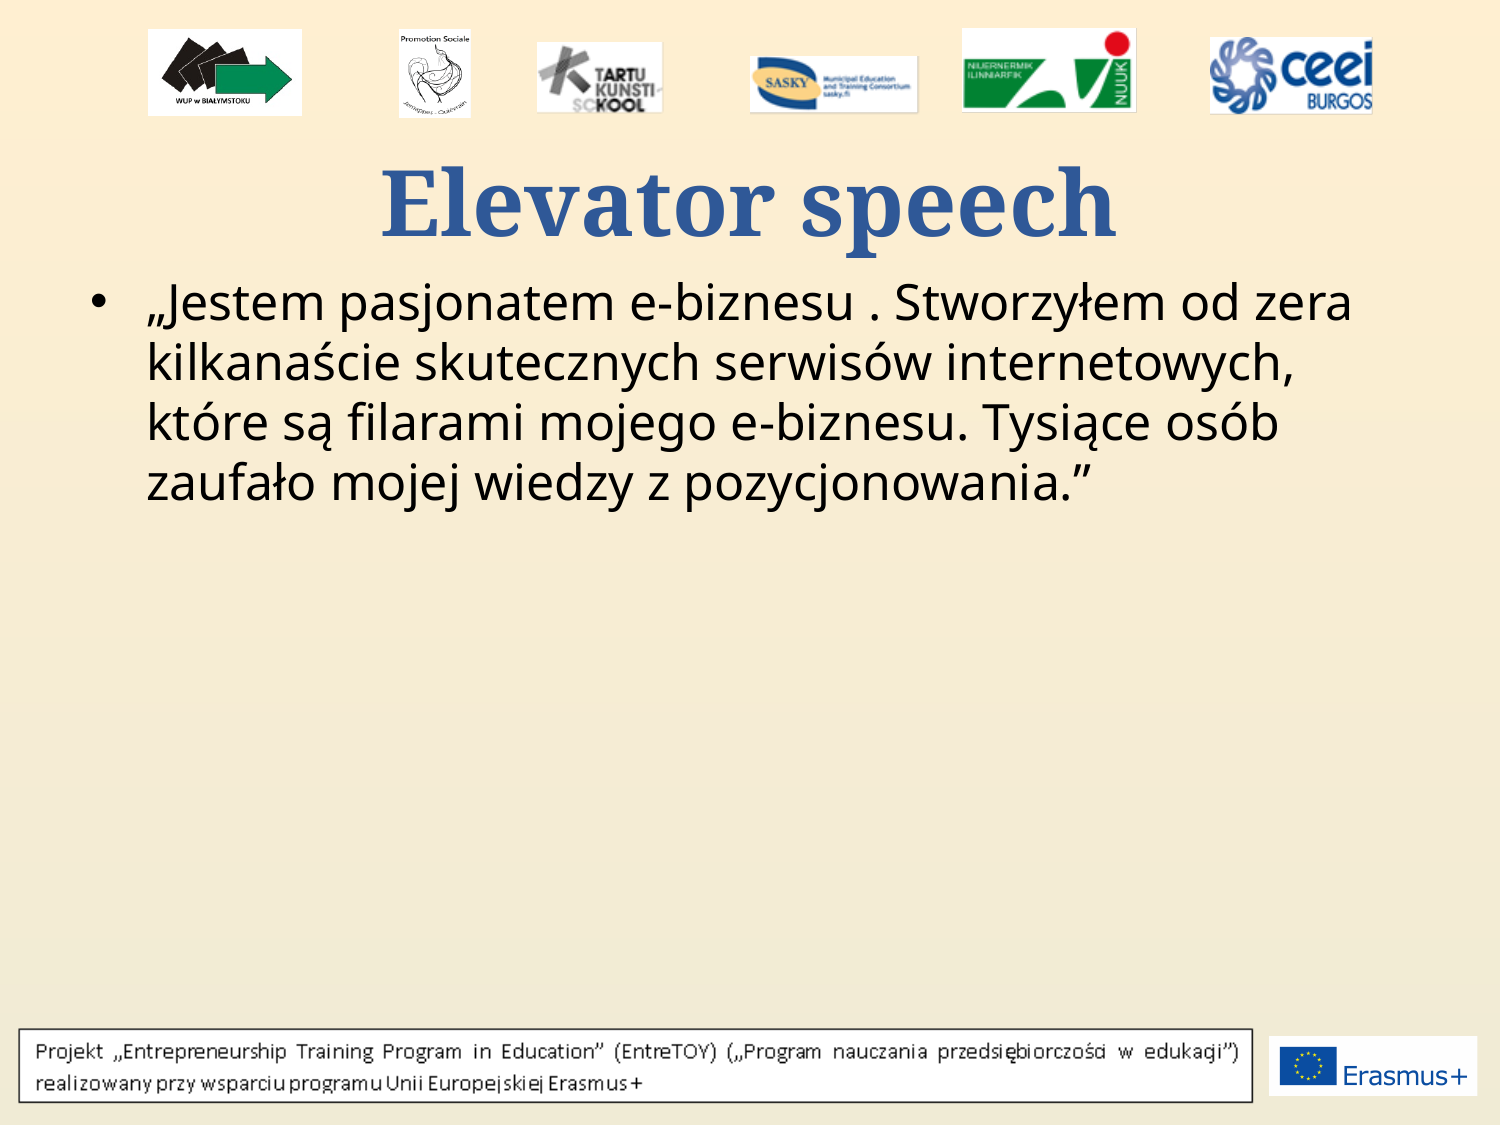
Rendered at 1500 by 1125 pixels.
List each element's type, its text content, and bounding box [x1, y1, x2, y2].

picture [17, 1027, 1255, 1105]
picture [399, 29, 471, 118]
picture [148, 29, 302, 116]
picture [750, 56, 921, 116]
picture [537, 42, 668, 118]
title Elevator speech [75, 125, 1425, 262]
picture [1210, 37, 1374, 116]
list „Jestem pasjonatem e-biznesu . Stworzyłem od zera kilkanaście skutecznych serwisów internetowych, które są filarami mojego e-biznesu. Tysiące osób zaufało mojej wiedzy z pozycjonowania.” [75, 262, 1425, 1005]
picture [962, 28, 1140, 116]
